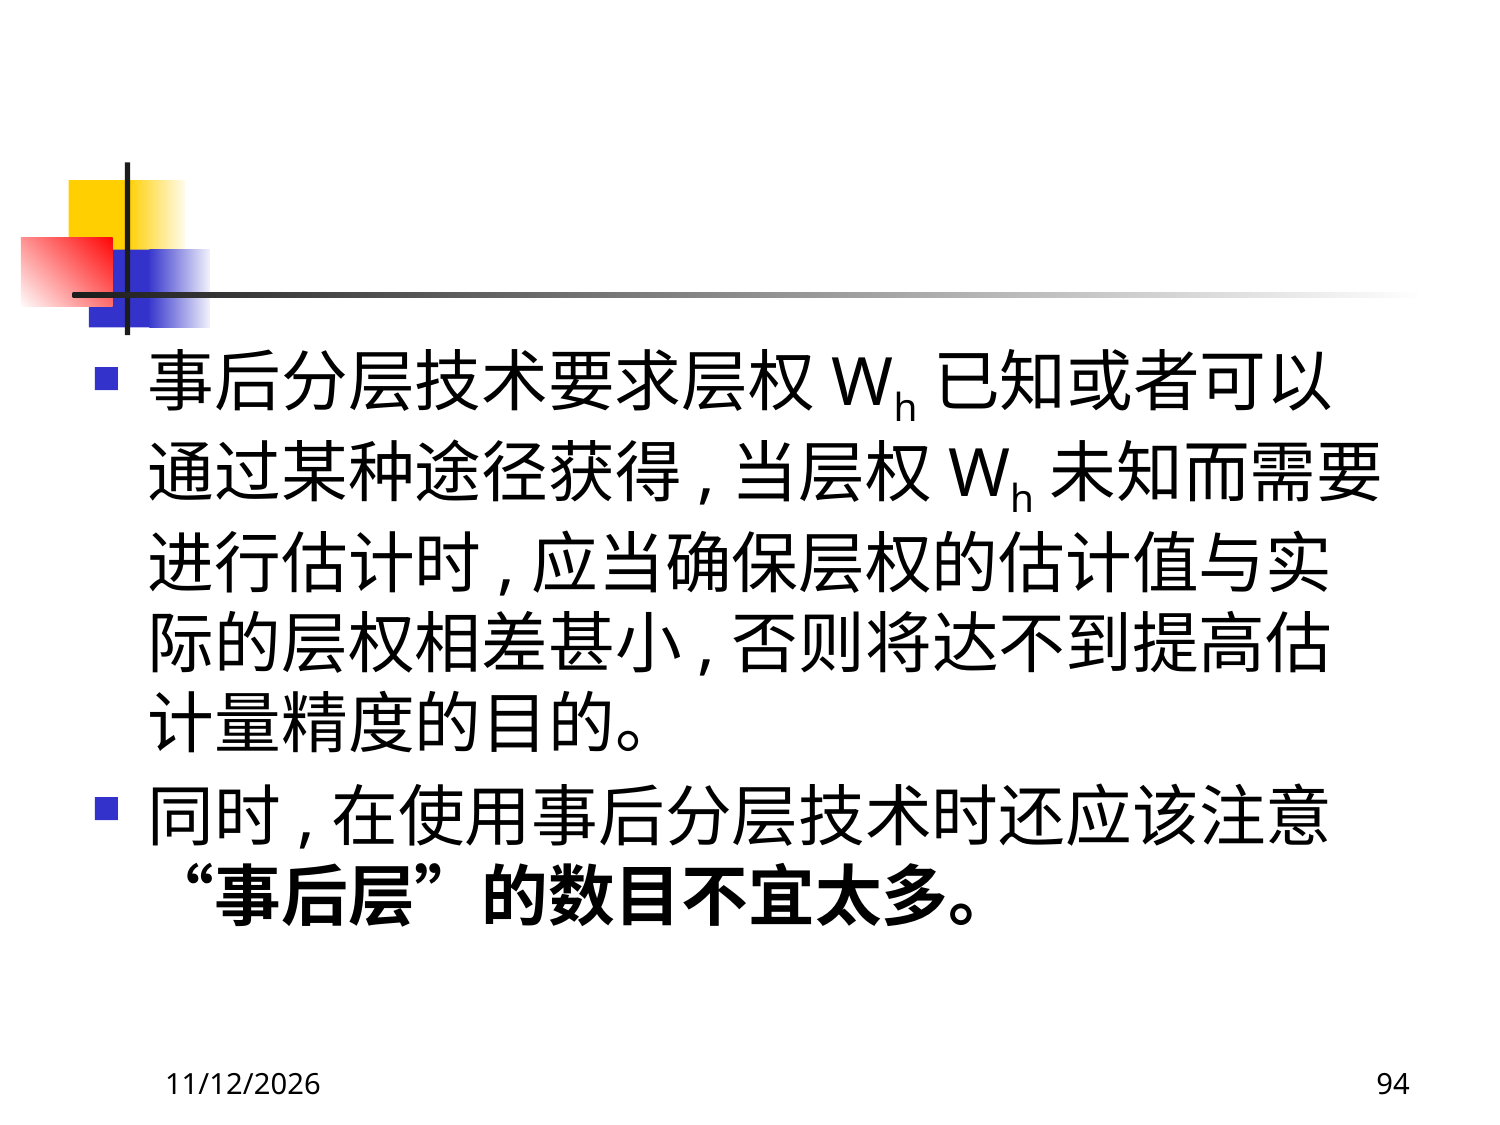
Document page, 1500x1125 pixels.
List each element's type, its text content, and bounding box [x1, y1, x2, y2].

list 事后分层技术要求层权Wh已知或者可以通过某种途径获得,当层权Wh未知而需要进行估计时,应当确保层权的估计值与实际的层权相差甚小,否则将达不到提高估计量精度的目的。 同时,在使用事后分层技术时还应该注意“事后层”的数目不宜太多。 [76, 330, 1412, 1036]
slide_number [149, 1037, 463, 1113]
slide_number 94 [1112, 1037, 1426, 1113]
